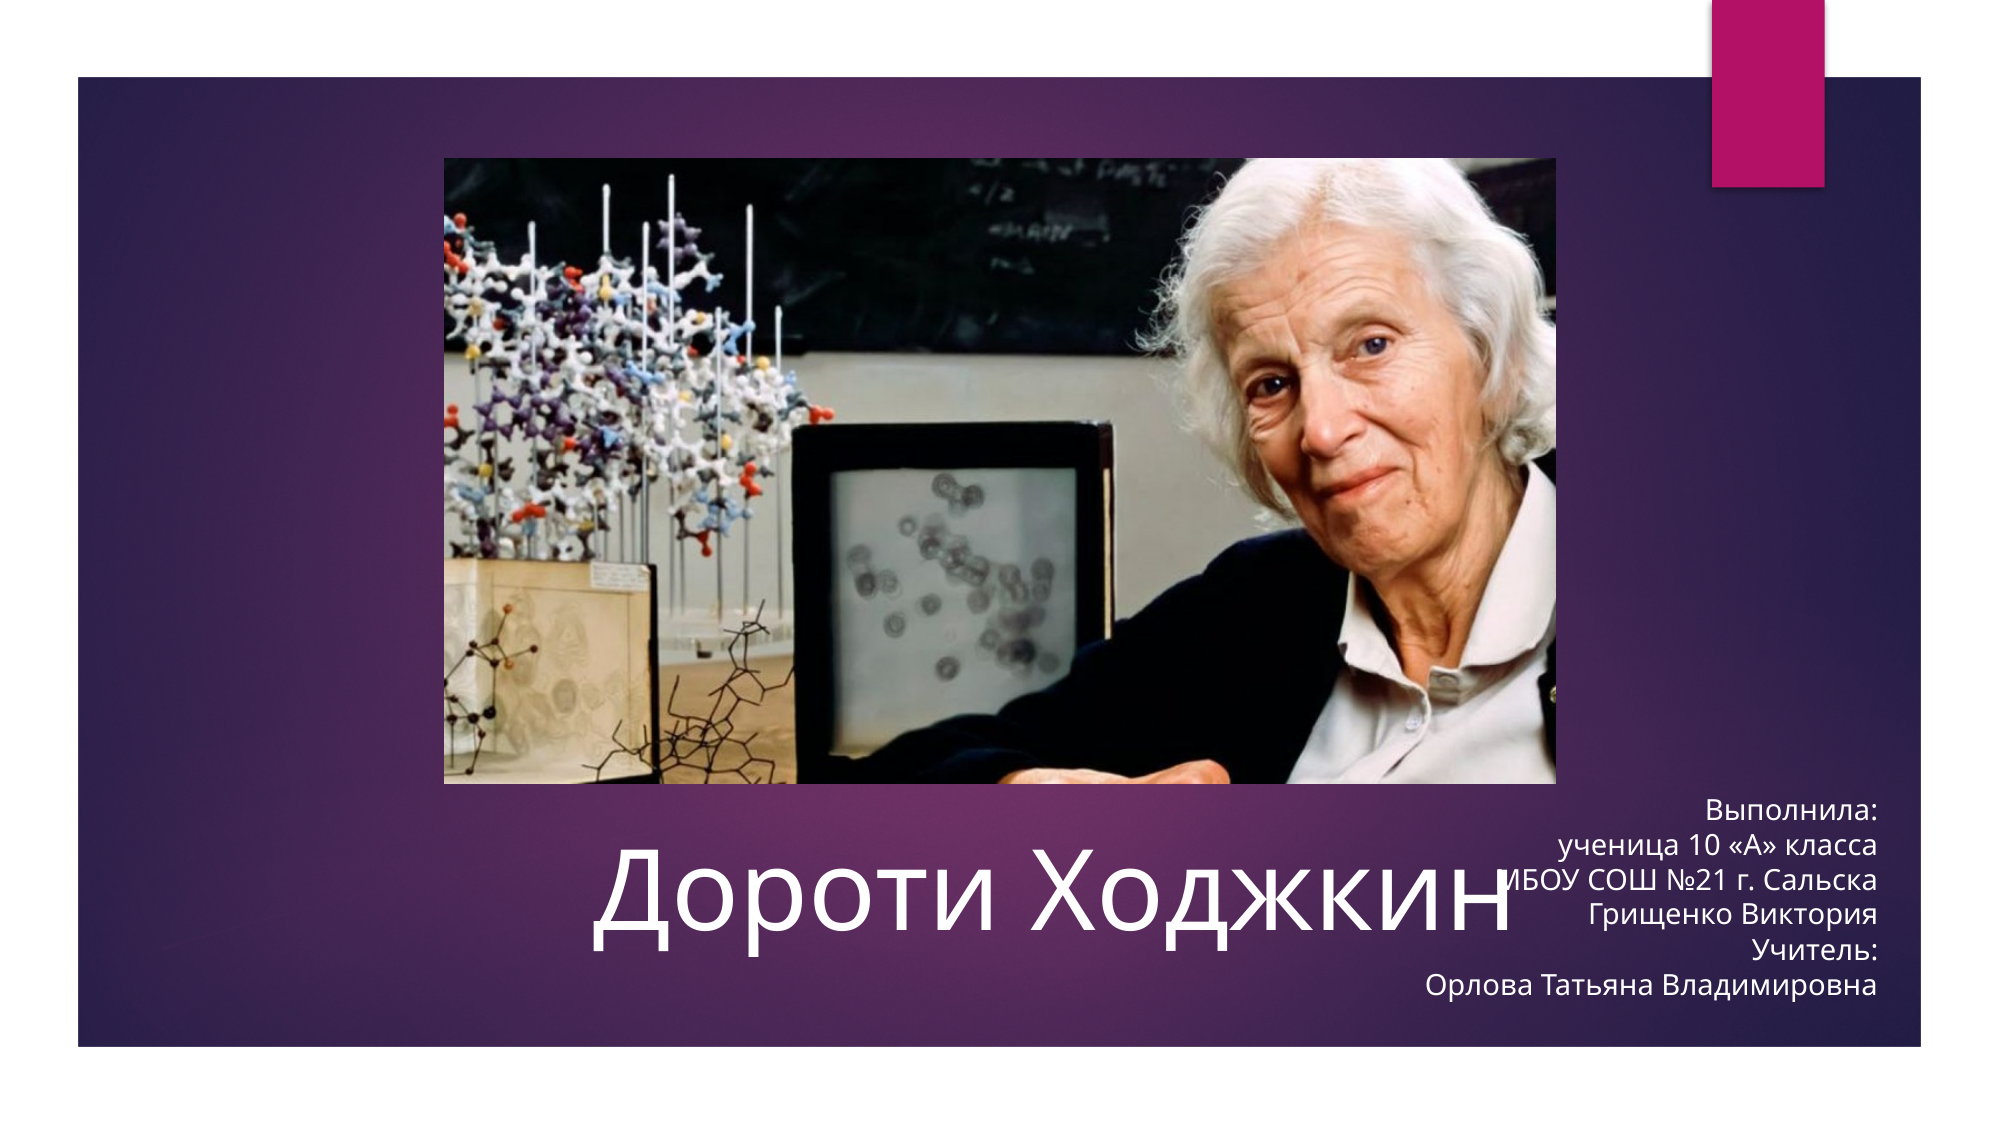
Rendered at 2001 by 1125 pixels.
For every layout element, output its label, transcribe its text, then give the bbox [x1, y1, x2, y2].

text_box Выполнила: ученица 10 «А» класса МБОУ СОШ №21 г. Сальска Грищенко Виктория Учитель: Орлова Татьяна Владимировна [1111, 783, 1893, 1009]
title Дороти Ходжкин [1560, 562, 2000, 961]
picture [444, 158, 1556, 784]
title Дороти Ходжкин [578, 793, 1111, 961]
